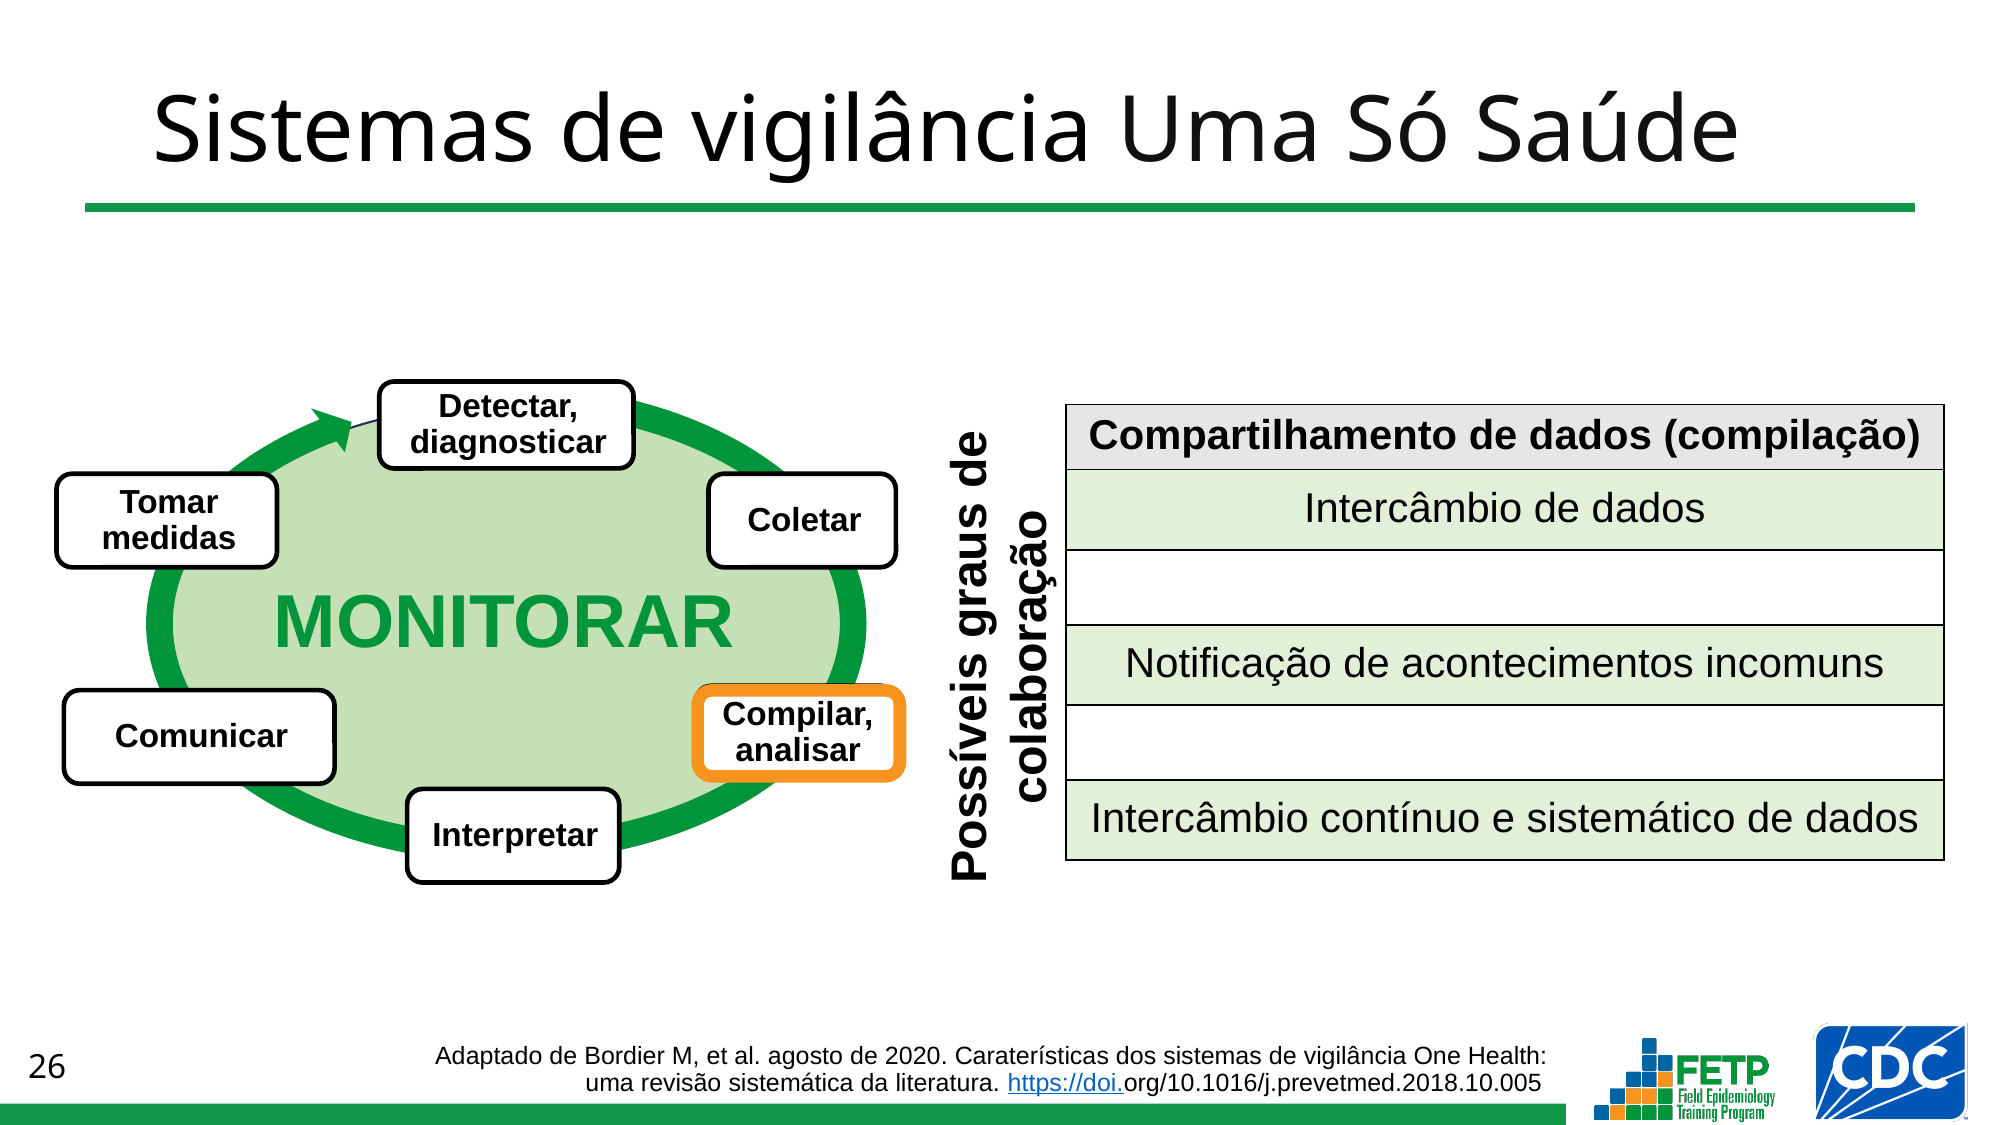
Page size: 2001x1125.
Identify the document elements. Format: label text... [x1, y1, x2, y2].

list Adaptado de Bordier M, et al. agosto de 2020. Caraterísticas dos sistemas de vigilância One Health: uma revisão sistemática da literatura. https://doi.org/10.1016/j.prevetmed.2018.10.005 [380, 1035, 1565, 1111]
picture [1594, 1038, 1775, 1122]
table_cell [1067, 551, 1943, 624]
picture [1813, 1023, 1968, 1122]
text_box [21, 379, 957, 885]
table_cell [1067, 706, 1943, 779]
title Sistemas de vigilância Uma Só Saúde [137, 75, 1863, 207]
text_box Possíveis graus de colaboração [928, 404, 1064, 910]
table_cell Intercâmbio de dados [1067, 470, 1943, 549]
table_cell Notificação de acontecimentos incomuns [1067, 626, 1943, 704]
table_header Compartilhamento de dados (compilação) [1067, 405, 1943, 469]
table_cell Intercâmbio contínuo e sistemático de dados [1067, 781, 1943, 859]
